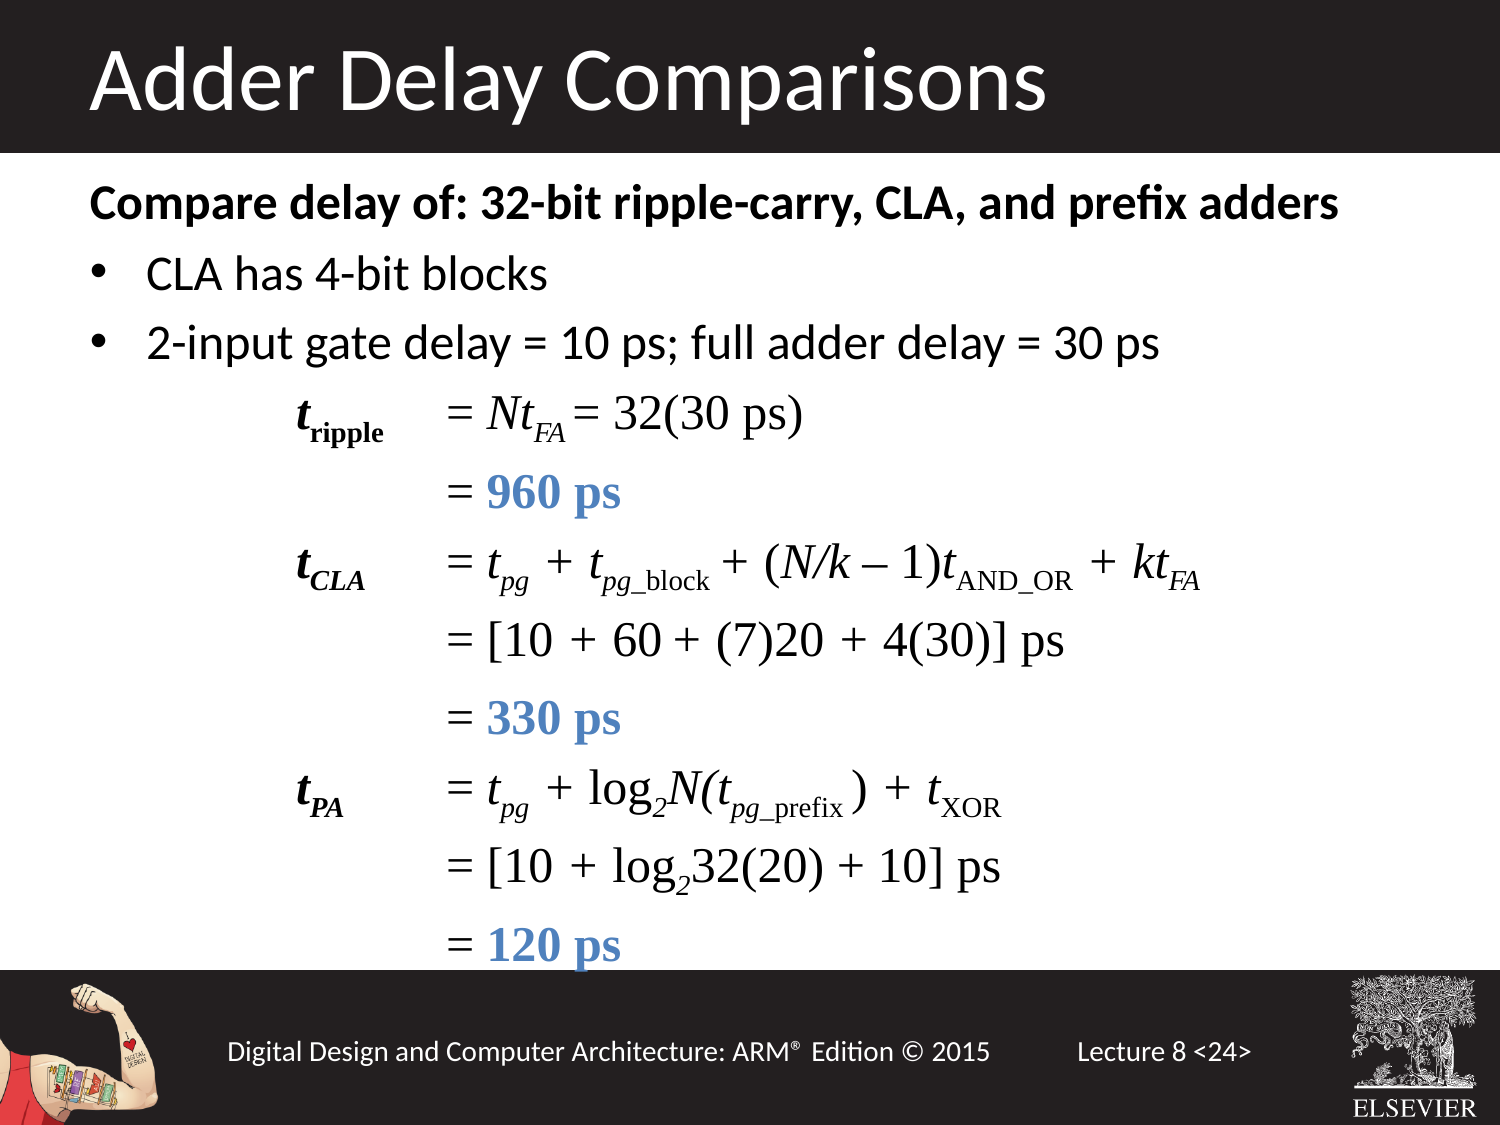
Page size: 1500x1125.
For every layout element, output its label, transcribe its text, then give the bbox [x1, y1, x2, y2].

text_box Compare delay of: 32-bit ripple-carry, CLA, and prefix adders CLA has 4-bit blocks 2-input gate delay = 10 ps; full adder delay = 30 ps tripple = NtFA = 32(30 ps) = 960 ps tCLA = tpg + tpg_block + (N/k – 1)tAND_OR + ktFA = [10 + 60 + (7)20 + 4(30)] ps = 330 ps tPA = tpg + log2N(tpg_prefix ) + tXOR = [10 + log232(20) + 10] ps = 120 ps [74, 162, 1488, 1013]
text_box Adder Delay Comparisons [75, 11, 1375, 136]
picture [0, 979, 163, 1125]
picture [1350, 1013, 1477, 1117]
